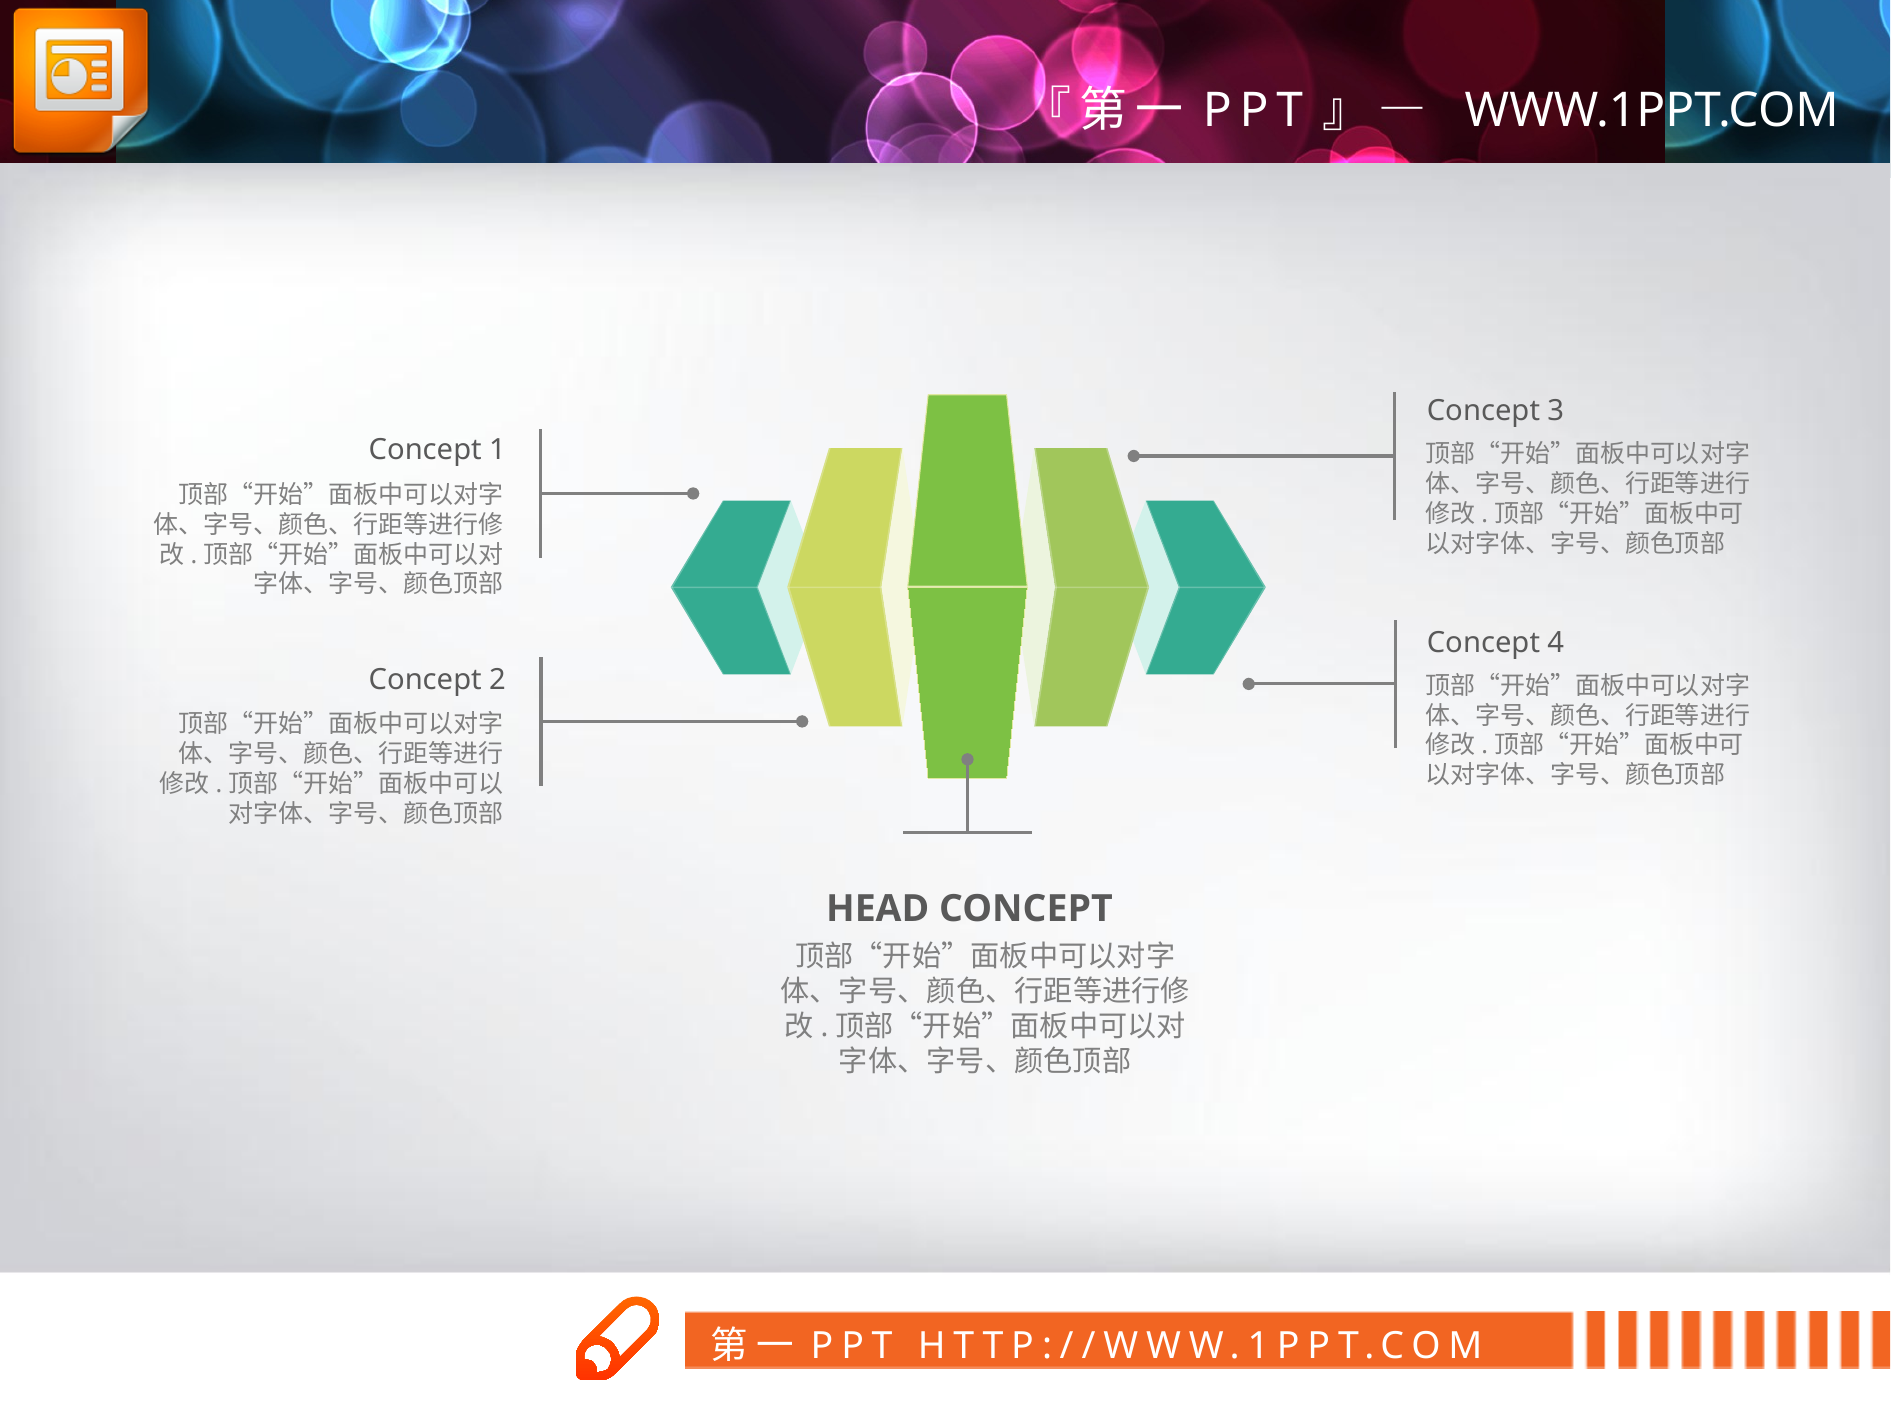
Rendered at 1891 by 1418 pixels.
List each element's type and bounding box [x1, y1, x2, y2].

text_box [786, 447, 902, 727]
text_box [1411, 387, 1782, 559]
text_box [670, 500, 781, 655]
text_box [907, 394, 1028, 780]
text_box [1029, 395, 1150, 780]
text_box [1411, 619, 1782, 791]
text_box [151, 655, 522, 860]
text_box [539, 428, 694, 558]
picture [0, 0, 1891, 1275]
text_box [1248, 619, 1397, 749]
text_box [1133, 391, 1397, 521]
text_box [539, 656, 803, 786]
text_box [930, 731, 1005, 861]
picture [685, 1311, 1891, 1369]
text_box [141, 426, 522, 600]
text_box [757, 875, 1213, 1087]
text_box [1154, 529, 1266, 675]
